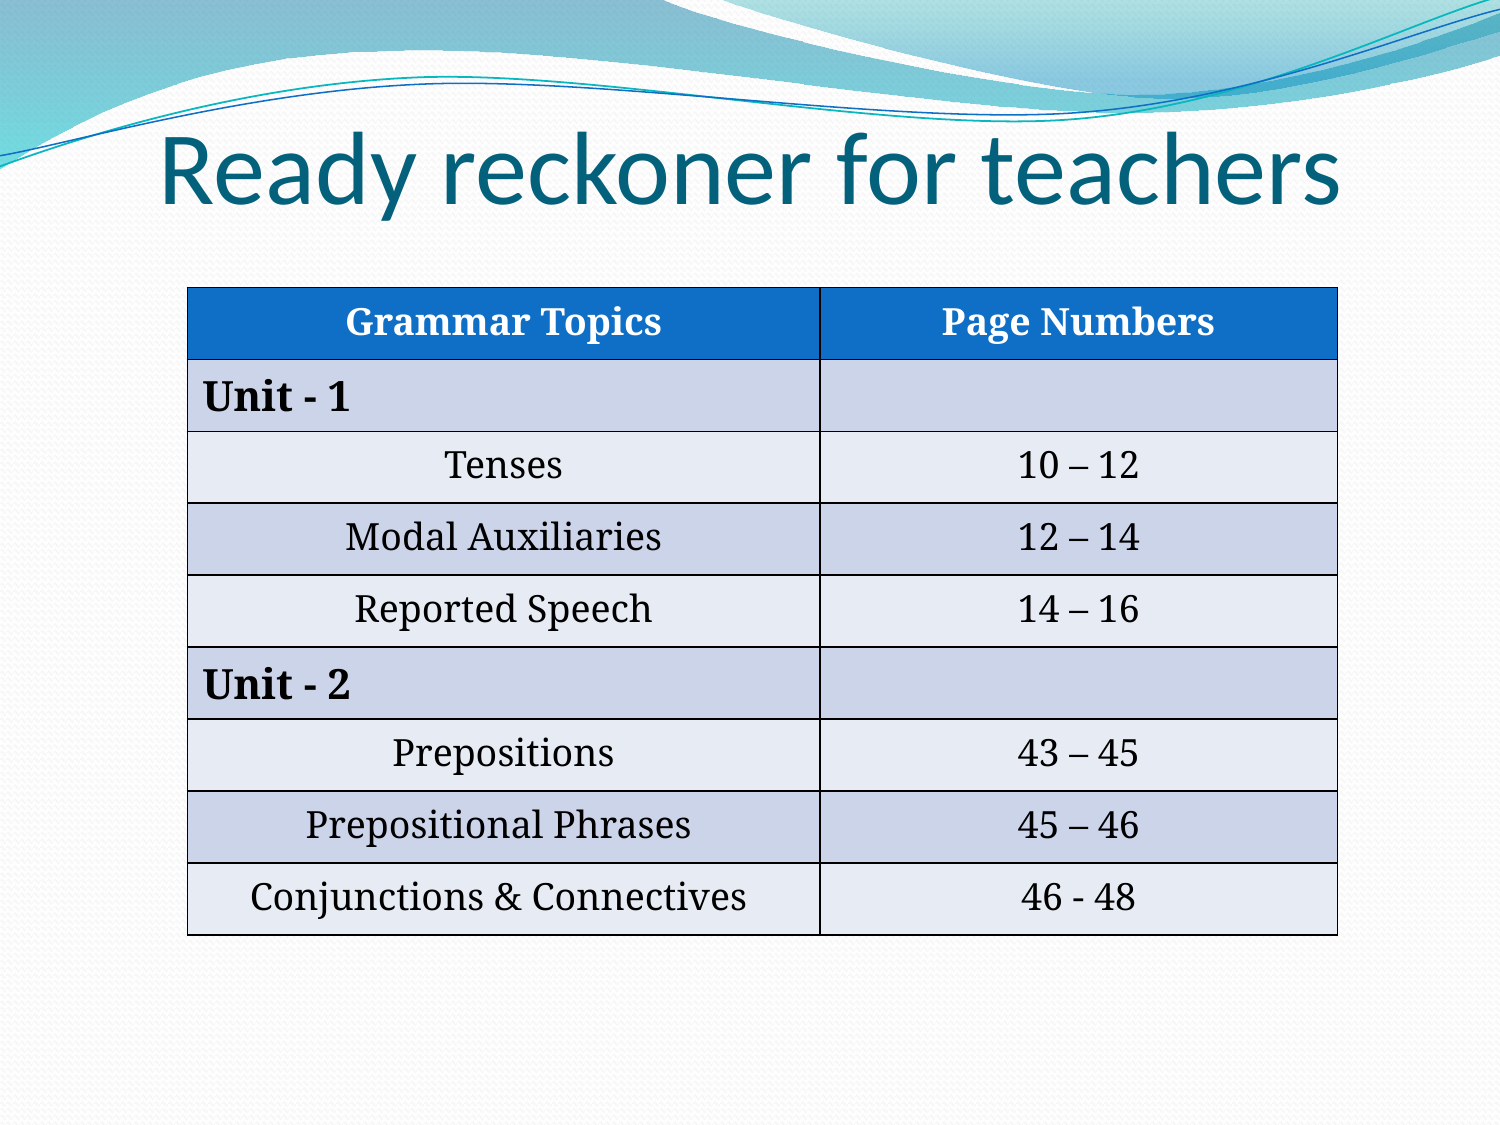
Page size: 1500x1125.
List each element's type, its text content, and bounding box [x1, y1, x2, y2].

table_cell 12 – 14 [821, 504, 1337, 574]
table_cell 10 – 12 [821, 432, 1337, 502]
table_cell Tenses [188, 432, 819, 502]
table_cell Reported Speech [188, 576, 819, 646]
title Ready reckoner for teachers [87, 37, 1438, 225]
table_header Grammar Topics [188, 288, 819, 359]
table_cell Conjunctions & Connectives [188, 864, 819, 934]
table_cell 14 – 16 [821, 576, 1337, 646]
table_cell Unit - 1 [188, 360, 819, 431]
table_cell Prepositions [188, 720, 819, 790]
table_cell 43 – 45 [821, 720, 1337, 790]
table_cell 45 – 46 [821, 792, 1337, 862]
table_cell Prepositional Phrases [188, 792, 819, 862]
table_cell 46 - 48 [821, 864, 1337, 934]
table_cell Modal Auxiliaries [188, 504, 819, 574]
table_cell [821, 648, 1337, 718]
table_cell [821, 360, 1337, 431]
table_cell Unit - 2 [188, 648, 819, 718]
table_header Page Numbers [821, 288, 1337, 359]
